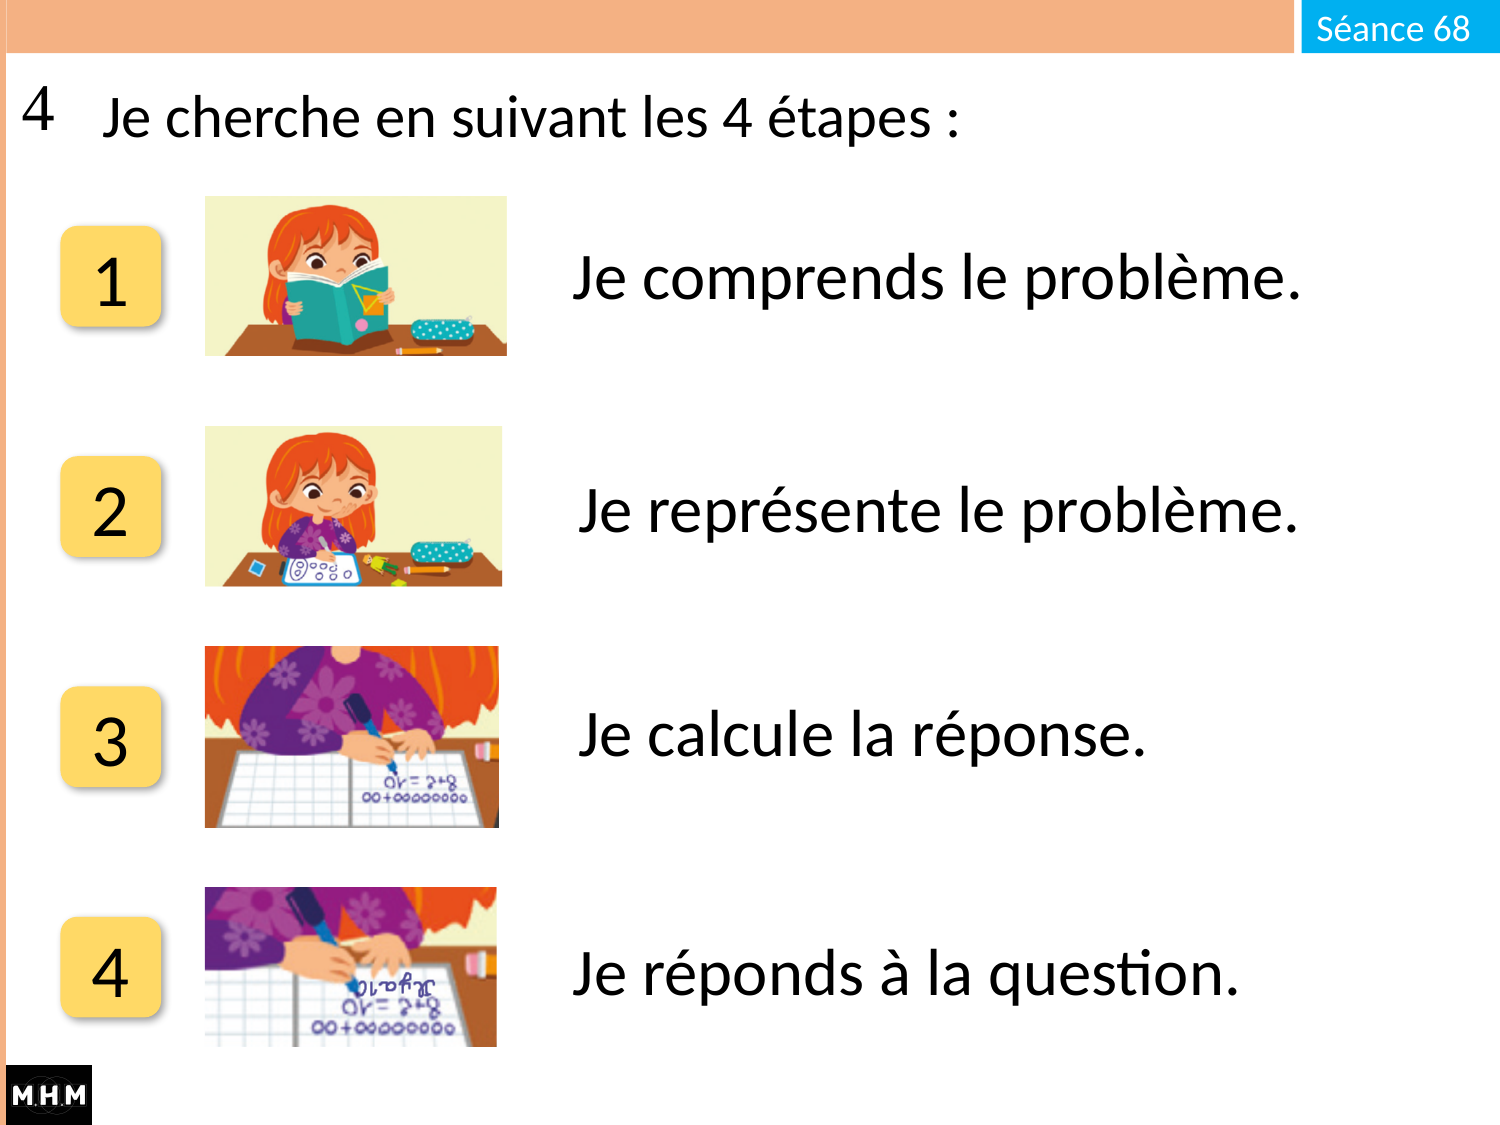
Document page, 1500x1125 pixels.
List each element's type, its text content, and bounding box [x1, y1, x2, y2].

text_box Je représente le problème. [563, 458, 1324, 554]
picture [204, 646, 499, 828]
text_box Je réponds à la question. [558, 921, 1409, 1017]
text_box 1 [59, 224, 163, 328]
text_box Je calcule la réponse. [563, 682, 1415, 777]
text_box Je comprends le problème. [558, 225, 1325, 321]
text_box 4 [59, 915, 163, 1019]
picture [204, 887, 497, 1047]
picture [204, 196, 515, 356]
title Je cherche en suivant les 4 étapes : [87, 32, 1382, 158]
picture [204, 426, 503, 587]
text_box 3 [59, 685, 163, 789]
text_box 2 [59, 455, 163, 558]
picture [6, 1065, 92, 1125]
